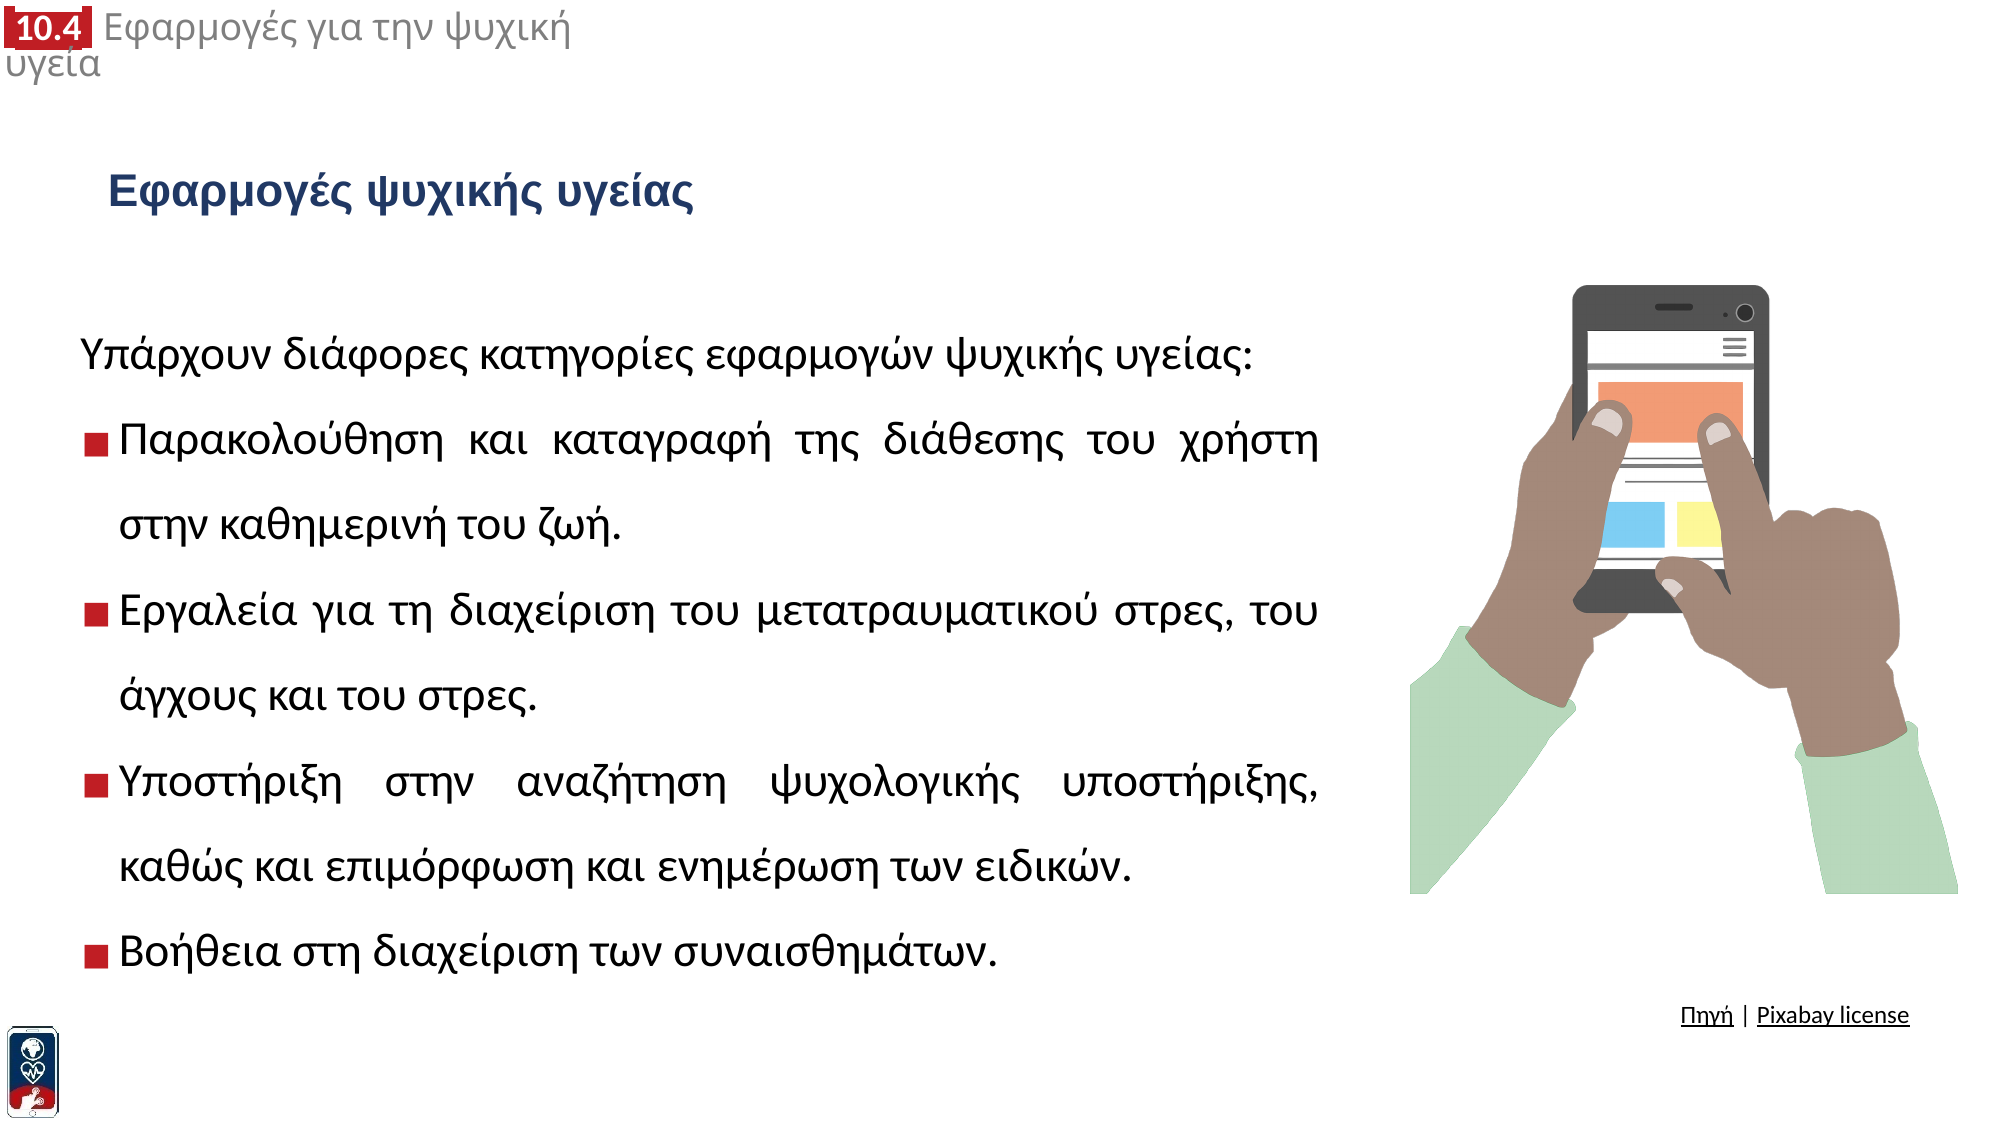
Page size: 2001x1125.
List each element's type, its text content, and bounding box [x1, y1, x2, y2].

text_box Πηγή | Pixabay license [1529, 991, 1925, 1037]
picture [7, 1026, 59, 1118]
title Εφαρμογές ψυχικής υγείας [92, 138, 1908, 238]
list Υπάρχουν διάφορες κατηγορίες εφαρμογών ψυχικής υγείας: Παρακολούθηση και καταγραφή της διάθεσης του χρήστη στην καθημερινή του ζωή. Εργαλεία για τη διαχείριση του μετατραυματικού στρες, του άγχους και του στρες. Υποστήριξη στην αναζήτηση ψυχολογικής υποστήριξης, καθώς και επιμόρφωση και ενημέρωση των ειδικών. Βοήθεια στη διαχείριση των συναισθημάτων. [65, 285, 1337, 992]
picture [1410, 285, 1958, 894]
